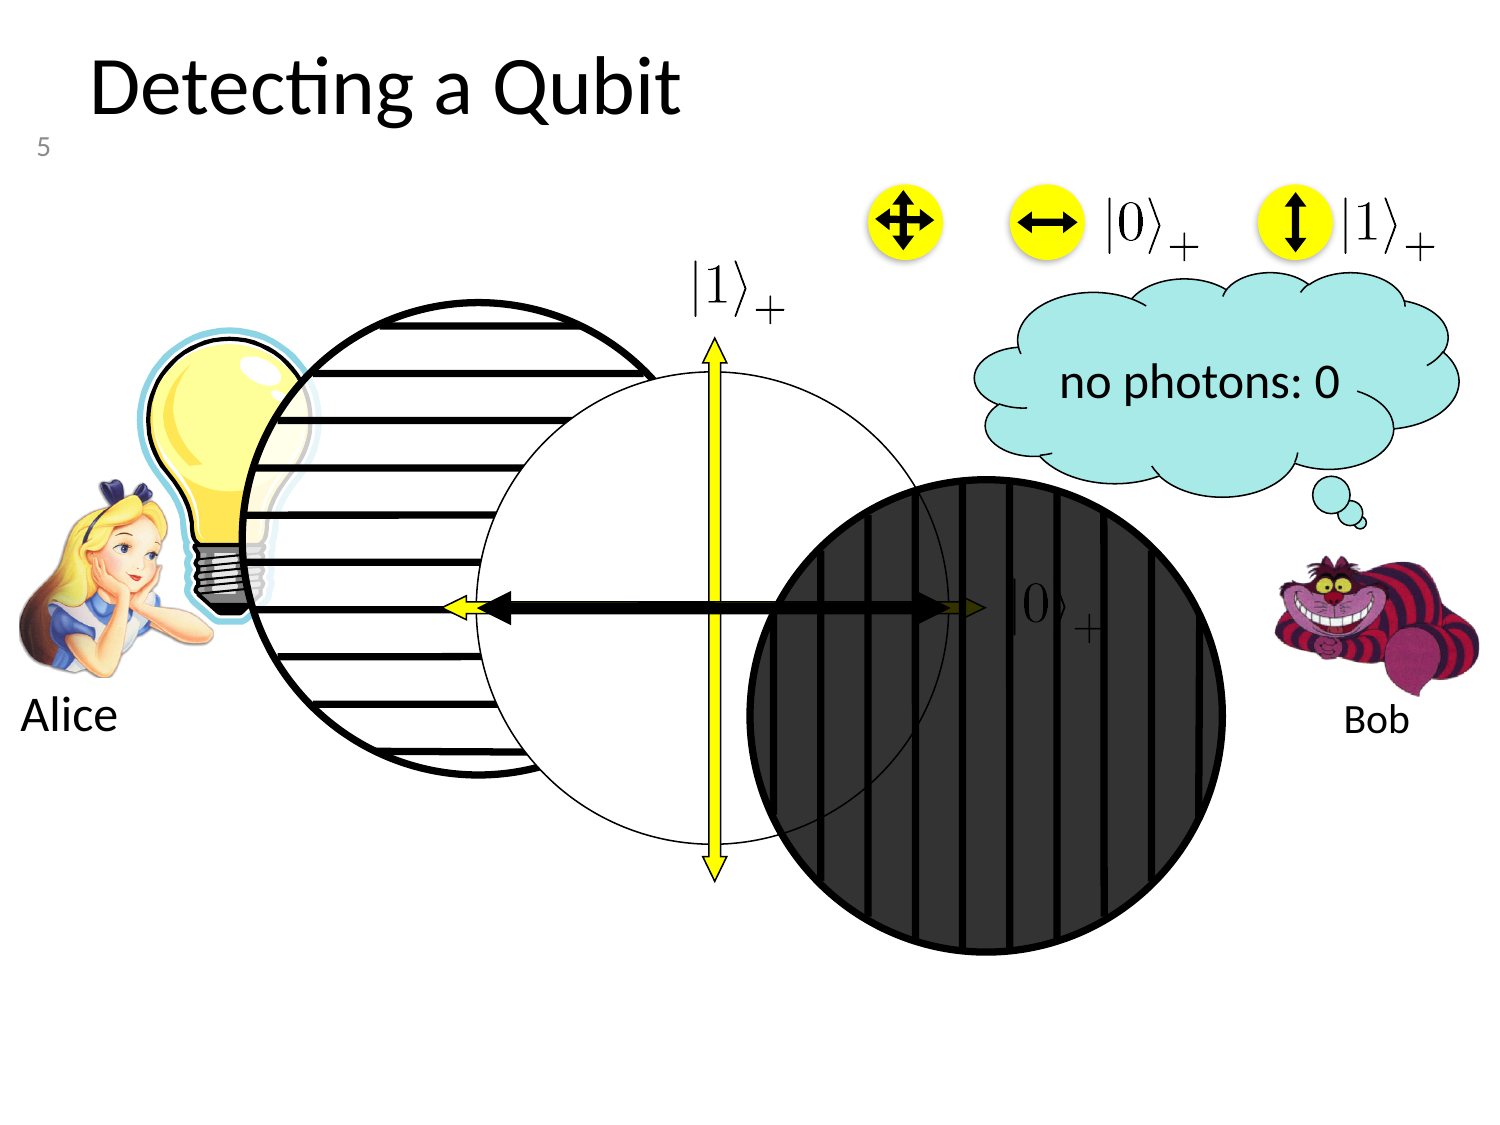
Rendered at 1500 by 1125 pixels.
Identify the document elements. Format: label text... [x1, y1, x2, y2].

text_box [719, 601, 744, 607]
text_box [719, 346, 727, 601]
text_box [1257, 184, 1334, 261]
text_box no photons: 0 [974, 272, 1460, 498]
text_box [554, 784, 708, 845]
picture [690, 258, 786, 327]
title Detecting a Qubit [74, 23, 1317, 176]
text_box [1009, 184, 1086, 261]
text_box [241, 302, 715, 776]
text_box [749, 479, 1223, 953]
picture [135, 326, 241, 479]
text_box [721, 614, 744, 845]
text_box no photons: 0 [1312, 476, 1367, 529]
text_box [1269, 550, 1481, 750]
text_box [719, 609, 744, 614]
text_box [867, 184, 944, 261]
picture [1339, 196, 1436, 264]
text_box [5, 479, 270, 764]
picture [1104, 195, 1200, 264]
text_box [721, 372, 910, 601]
text_box [702, 614, 727, 882]
